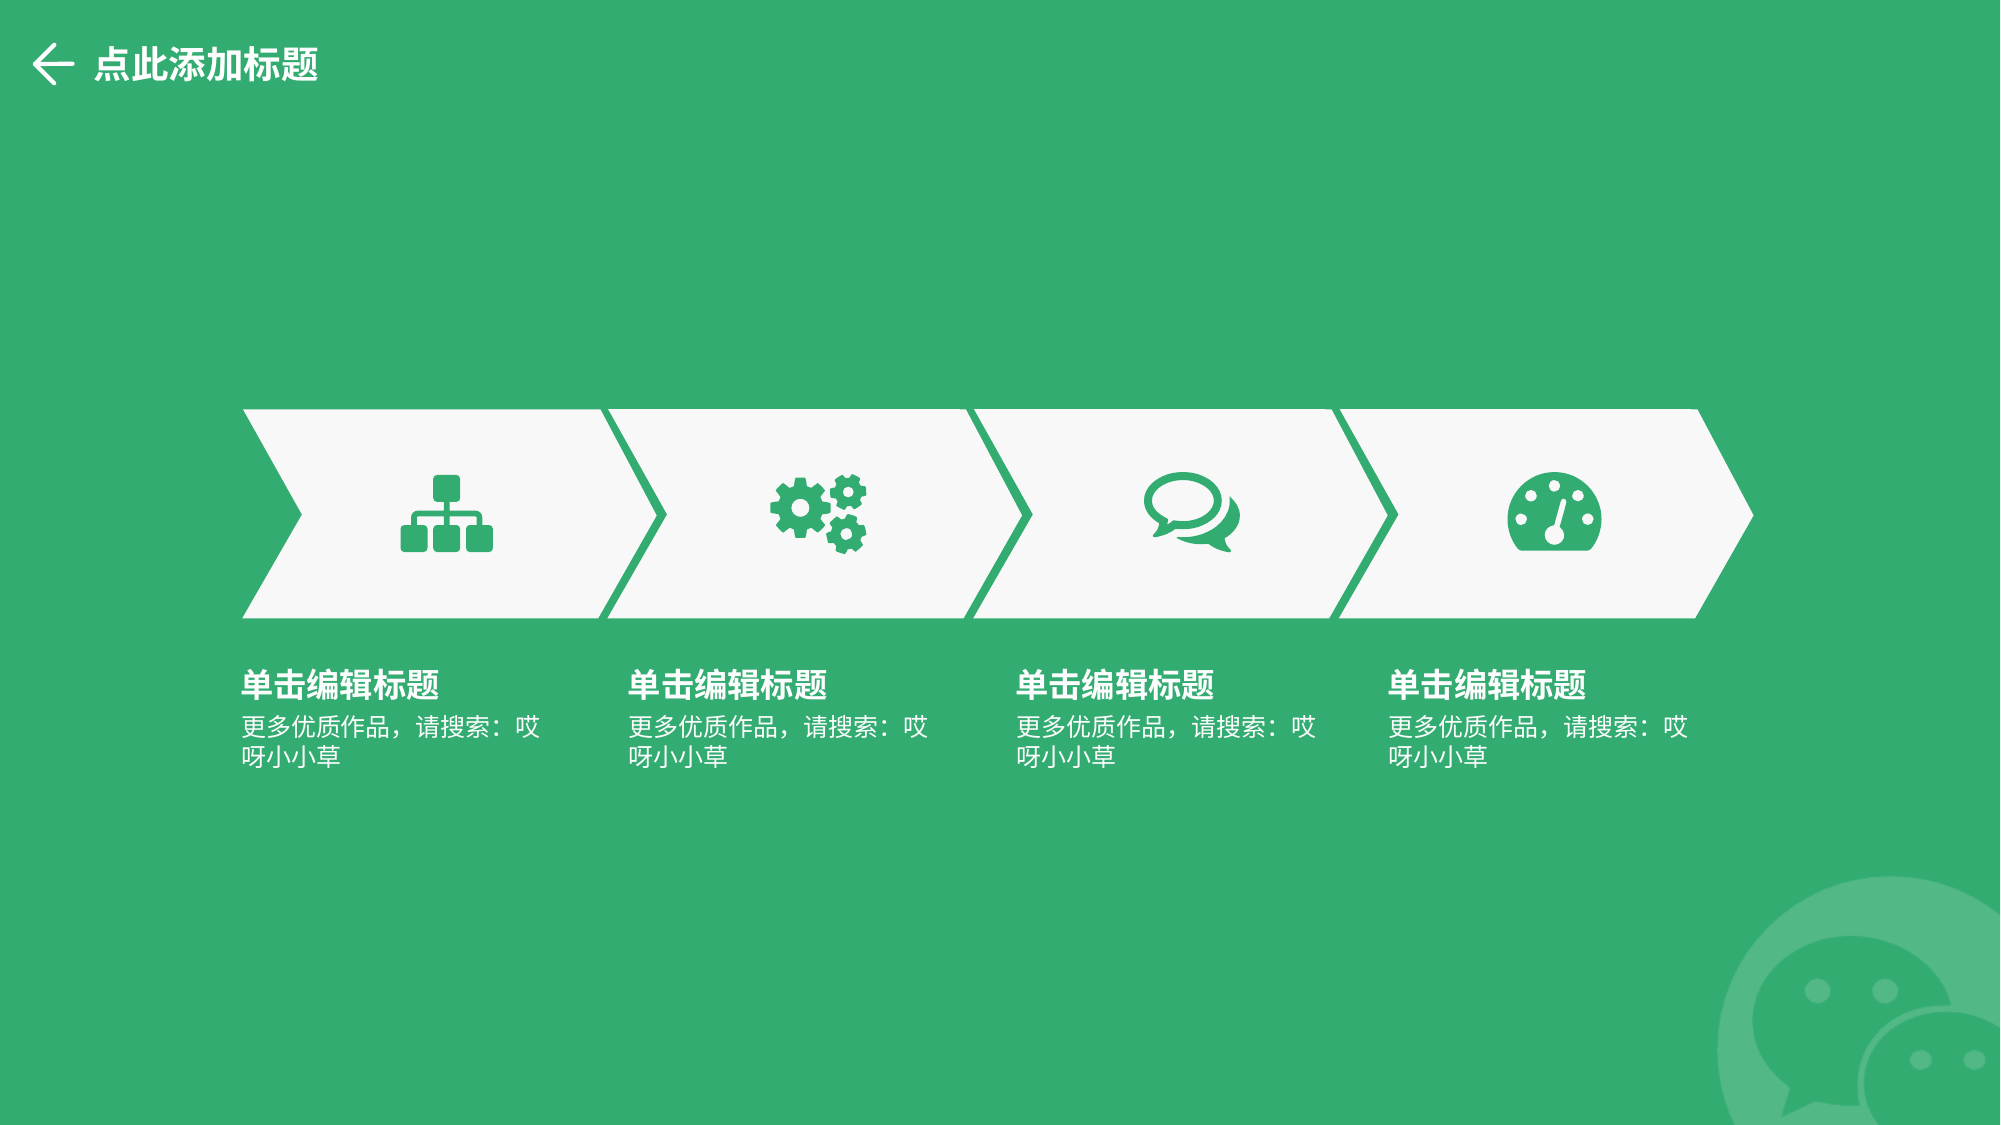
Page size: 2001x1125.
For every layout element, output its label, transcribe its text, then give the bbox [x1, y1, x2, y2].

text_box 更多优质作品，请搜索：哎呀小小草 [1388, 711, 1709, 772]
text_box 单击编辑标题 [627, 664, 949, 705]
text_box [607, 409, 1023, 619]
text_box [830, 474, 867, 510]
text_box [400, 474, 493, 553]
text_box 更多优质作品，请搜索：哎呀小小草 [1016, 711, 1336, 772]
text_box 更多优质作品，请搜索：哎呀小小草 [241, 711, 561, 772]
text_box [40, 50, 69, 78]
text_box 更多优质作品，请搜索：哎呀小小草 [628, 711, 949, 772]
text_box [1144, 472, 1222, 538]
text_box [826, 514, 867, 555]
text_box [242, 409, 657, 619]
text_box [1338, 409, 1754, 619]
text_box [973, 409, 1388, 619]
text_box [1176, 496, 1240, 553]
text_box 点此添加标题 [78, 33, 391, 94]
text_box [1507, 472, 1602, 551]
text_box 单击编辑标题 [1015, 664, 1336, 705]
text_box 单击编辑标题 [1387, 664, 1708, 705]
picture [0, 0, 2001, 1125]
text_box 单击编辑标题 [240, 664, 561, 705]
text_box [770, 477, 831, 538]
